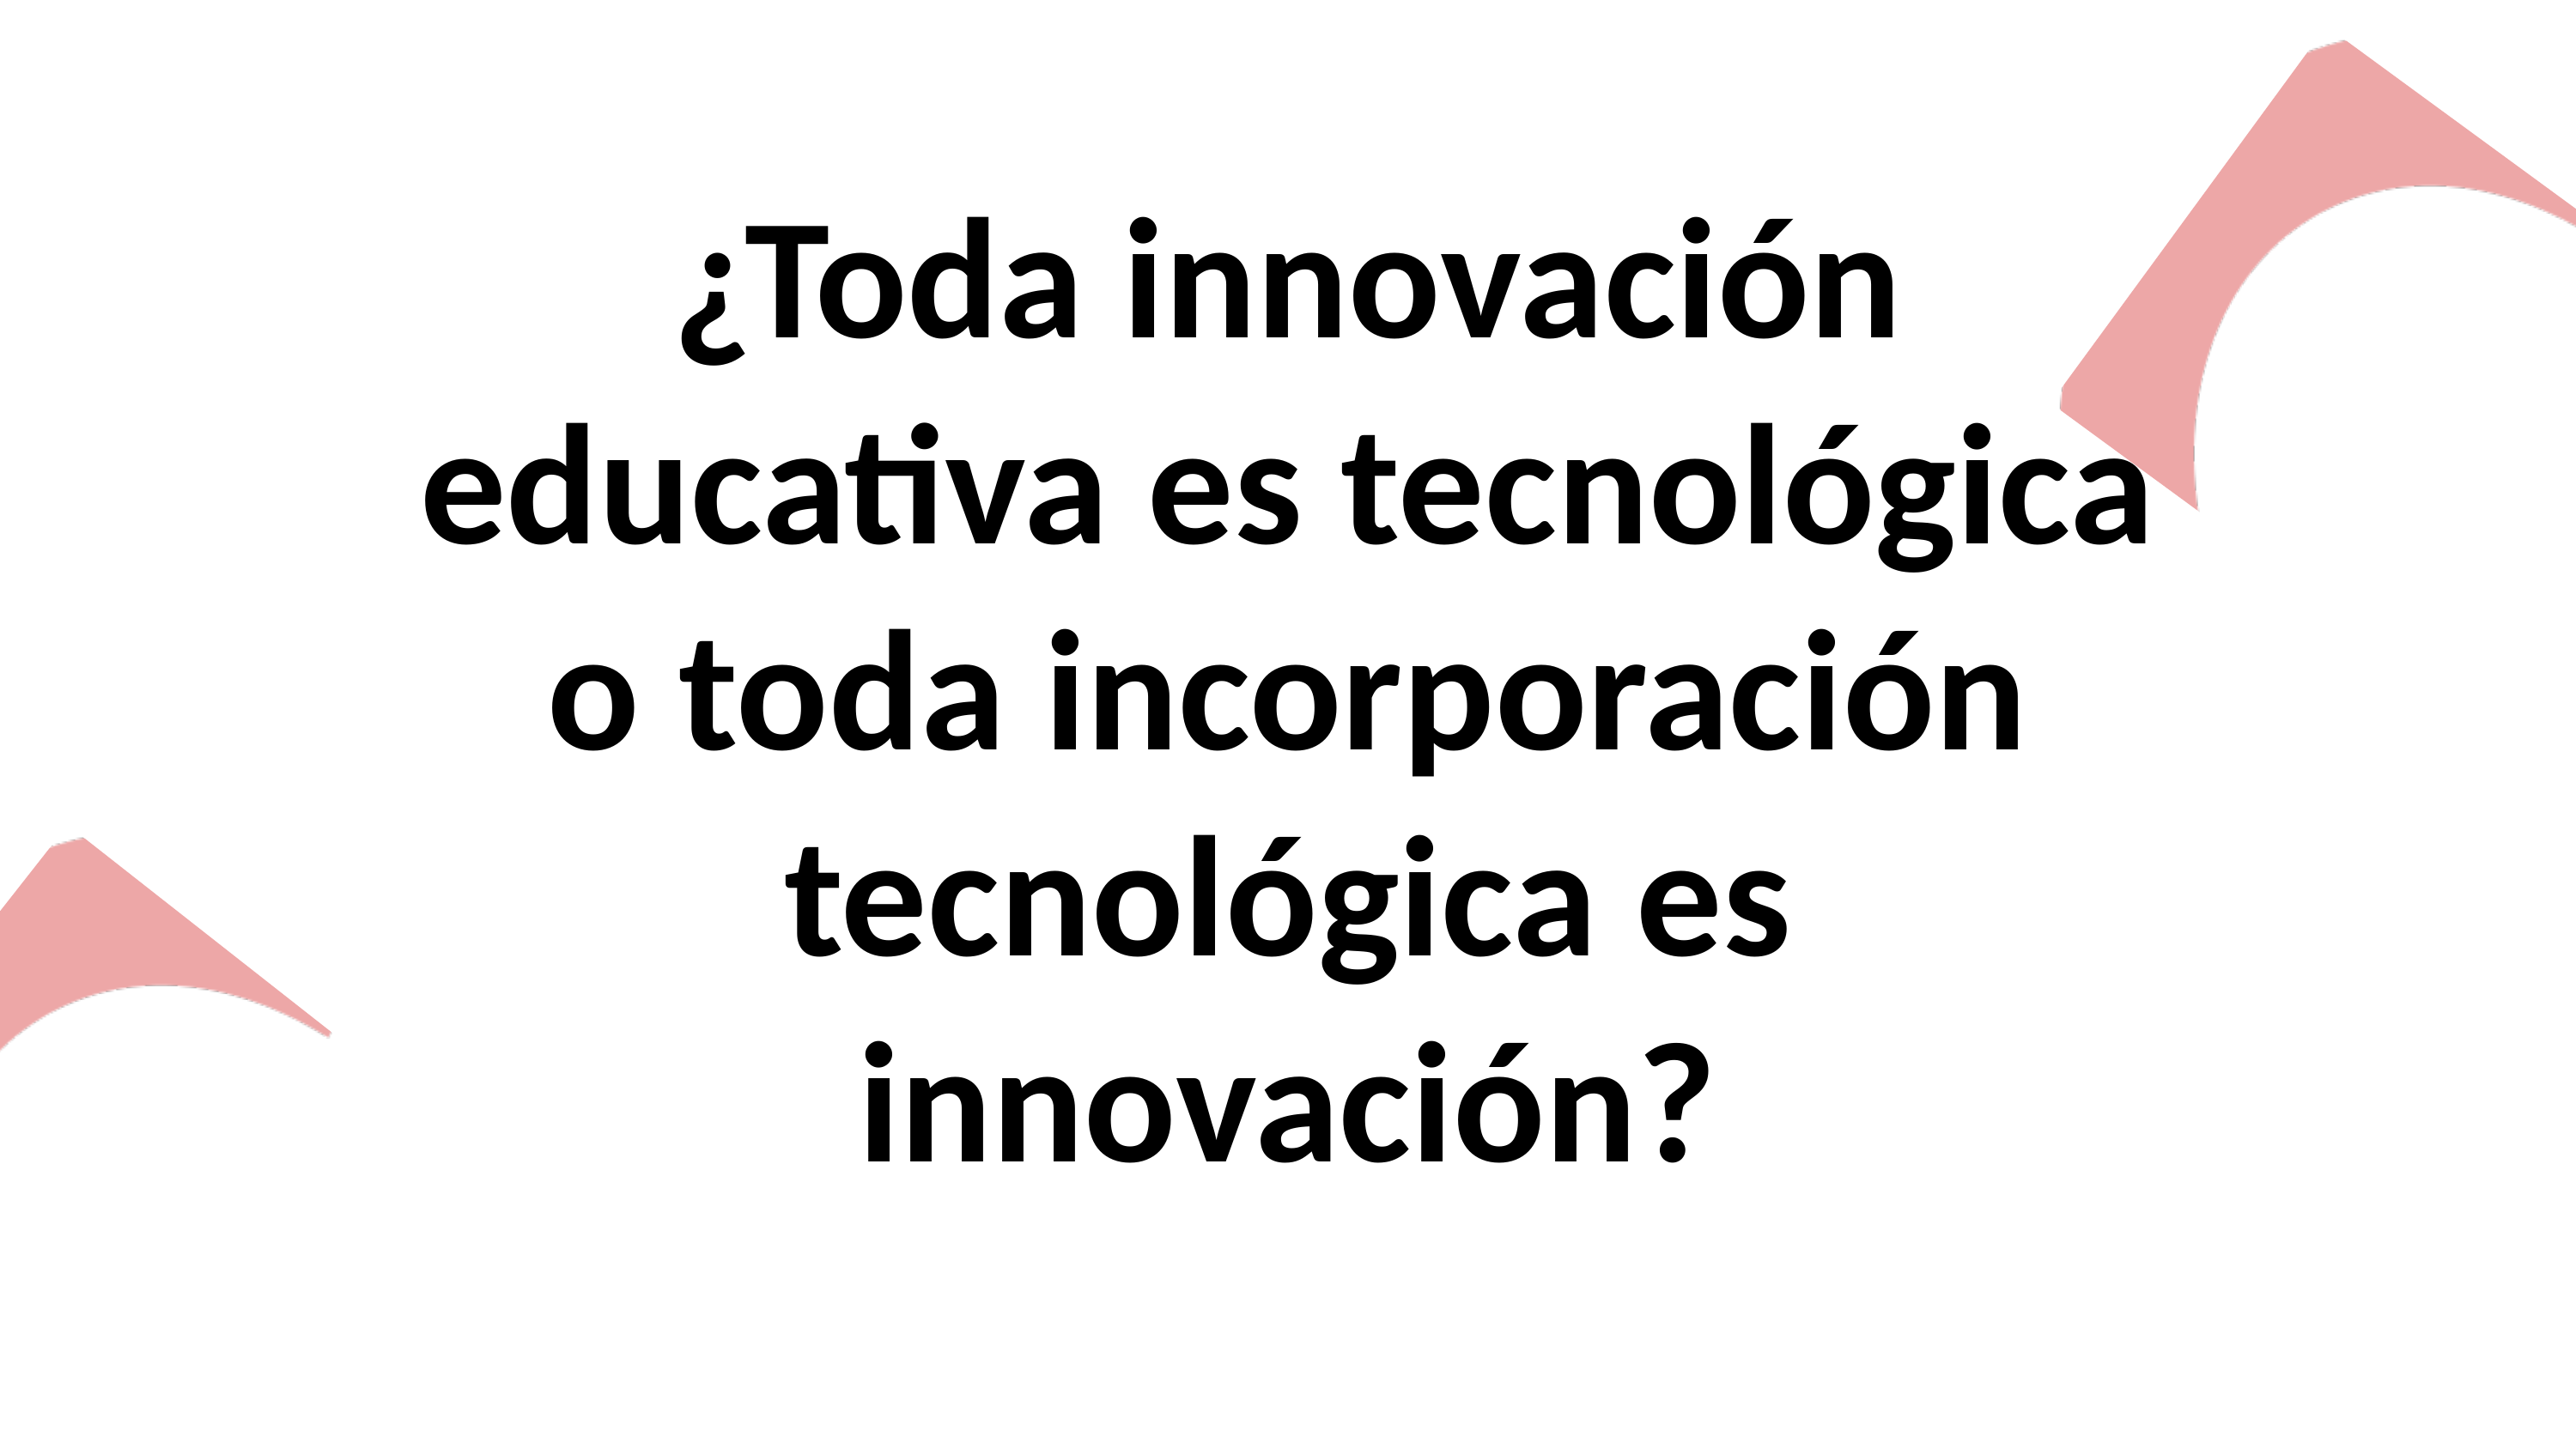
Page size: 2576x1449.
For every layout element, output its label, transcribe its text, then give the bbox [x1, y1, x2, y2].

text_box [2050, 26, 2576, 649]
title ¿Toda innovación educativa es tecnológica o toda incorporación tecnológica es innovación? [401, 601, 2175, 762]
text_box [0, 825, 395, 1449]
